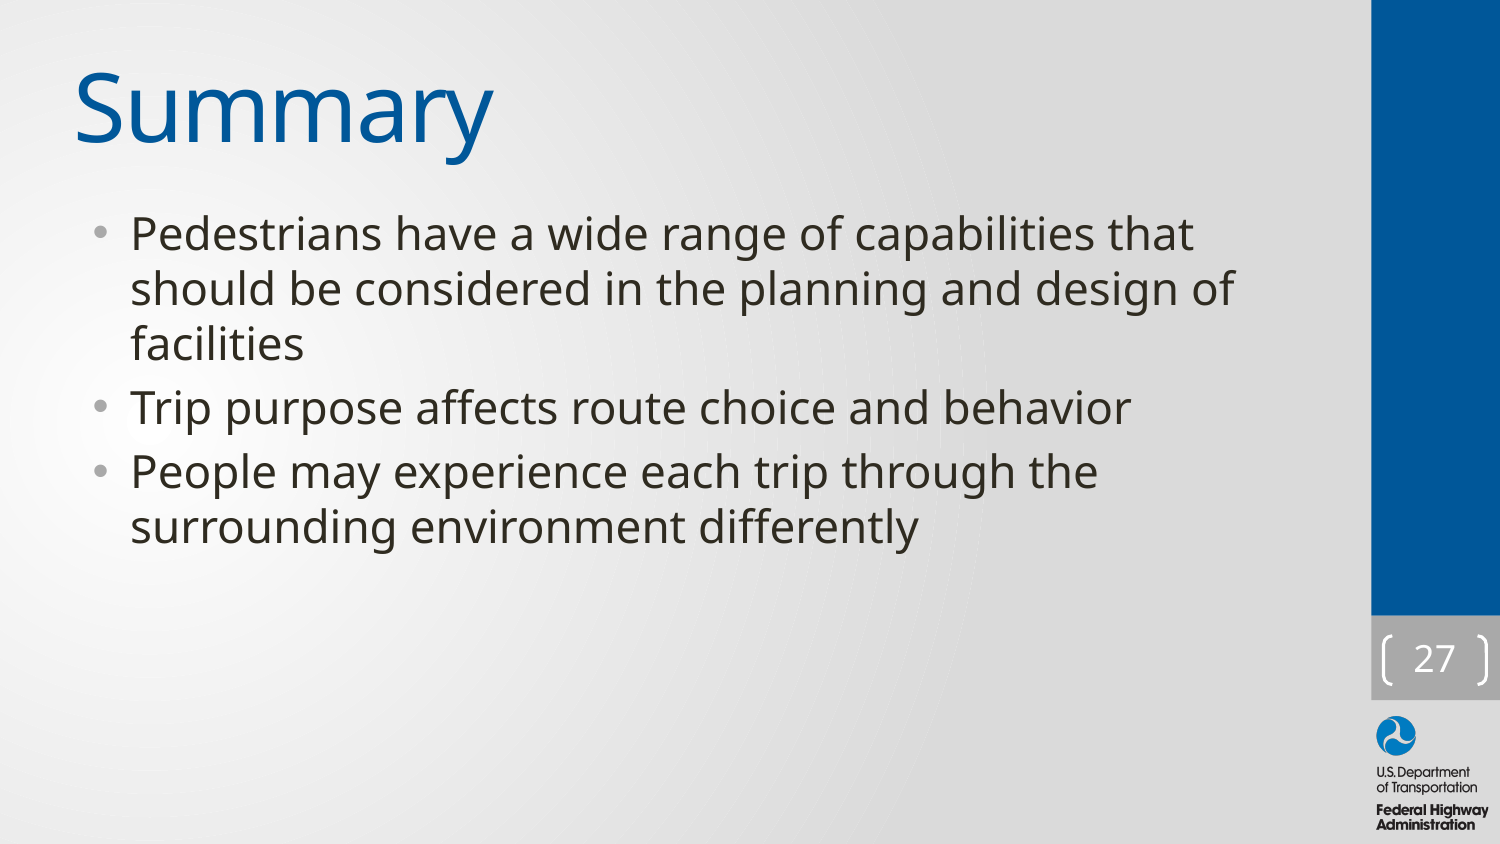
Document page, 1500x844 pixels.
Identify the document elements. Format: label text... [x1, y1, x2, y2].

title Summary [58, 33, 1309, 175]
slide_number 27 [1381, 634, 1488, 687]
list Pedestrians have a wide range of capabilities that should be considered in the planning and design of facilities Trip purpose affects route choice and behavior People may experience each trip through the surrounding environment differently [58, 196, 1309, 788]
